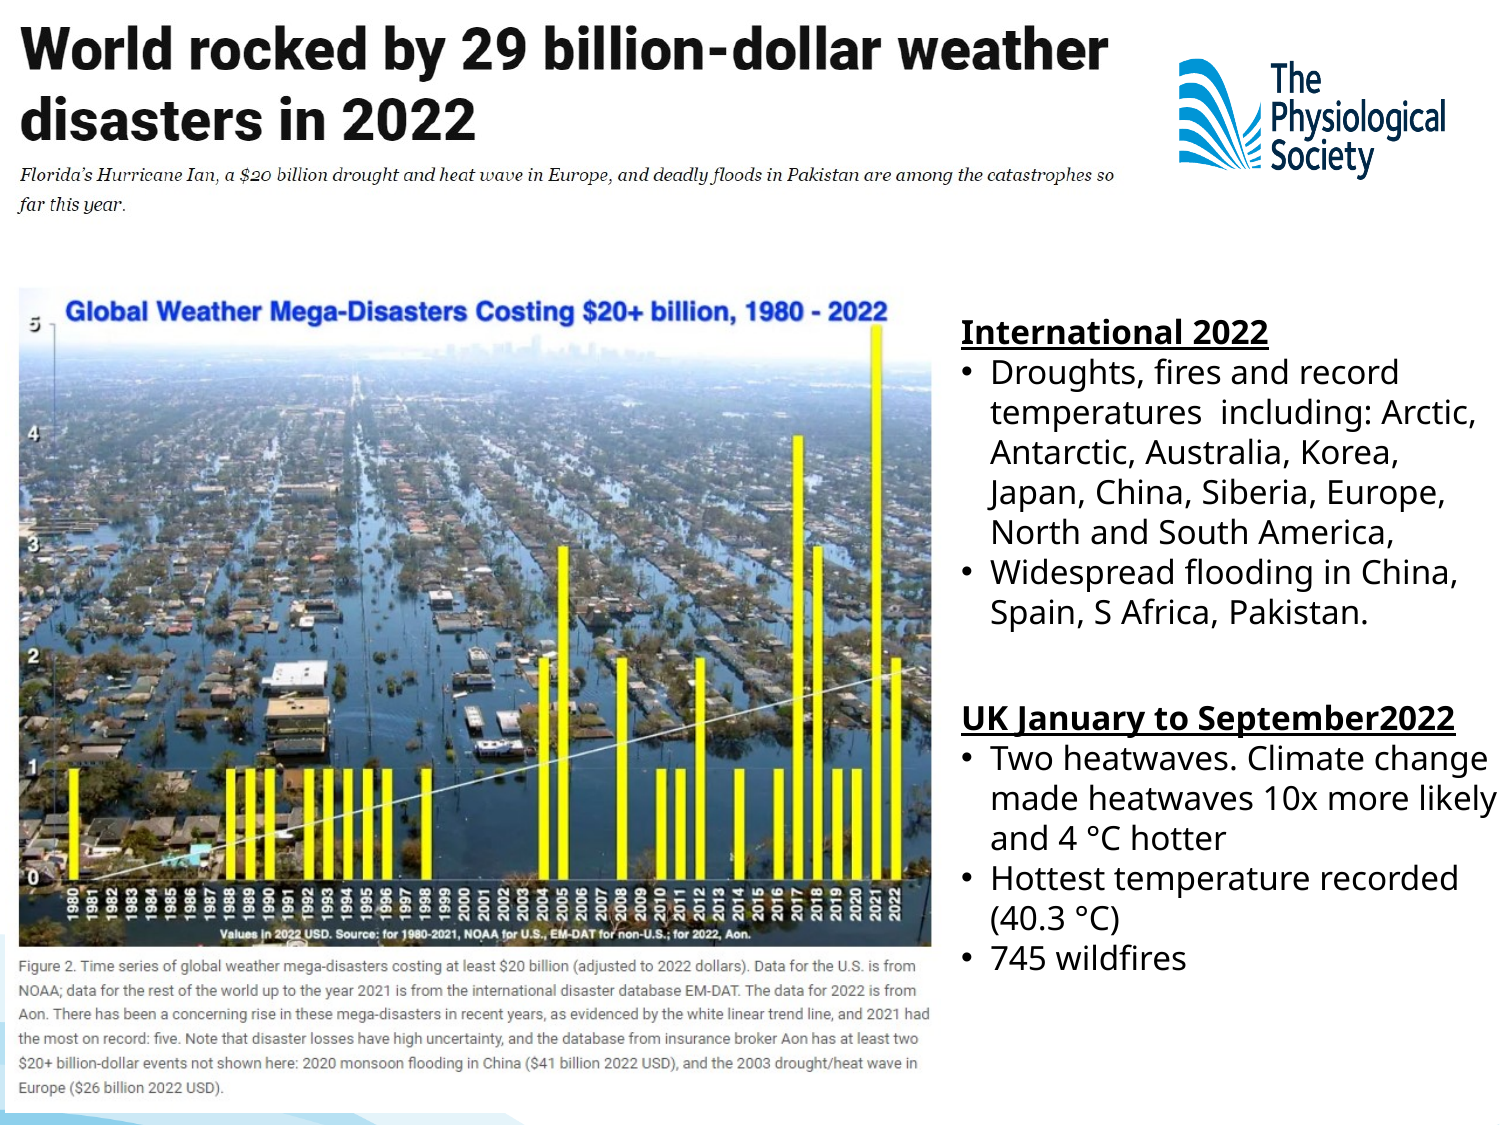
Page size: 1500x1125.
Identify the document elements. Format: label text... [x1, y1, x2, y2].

picture [0, 0, 1500, 1125]
text_box UK January to September2022 Two heatwaves. Climate change made heatwaves 10x more likely and 4 °C hotter Hottest temperature recorded (40.3 °C) 745 wildfires [947, 690, 1500, 985]
text_box International 2022 Droughts, fires and record temperatures including: Arctic, Antarctic, Australia, Korea, Japan, China, Siberia, Europe, North and South America, Widespread flooding in China, Spain, S Africa, Pakistan. [947, 304, 1495, 639]
